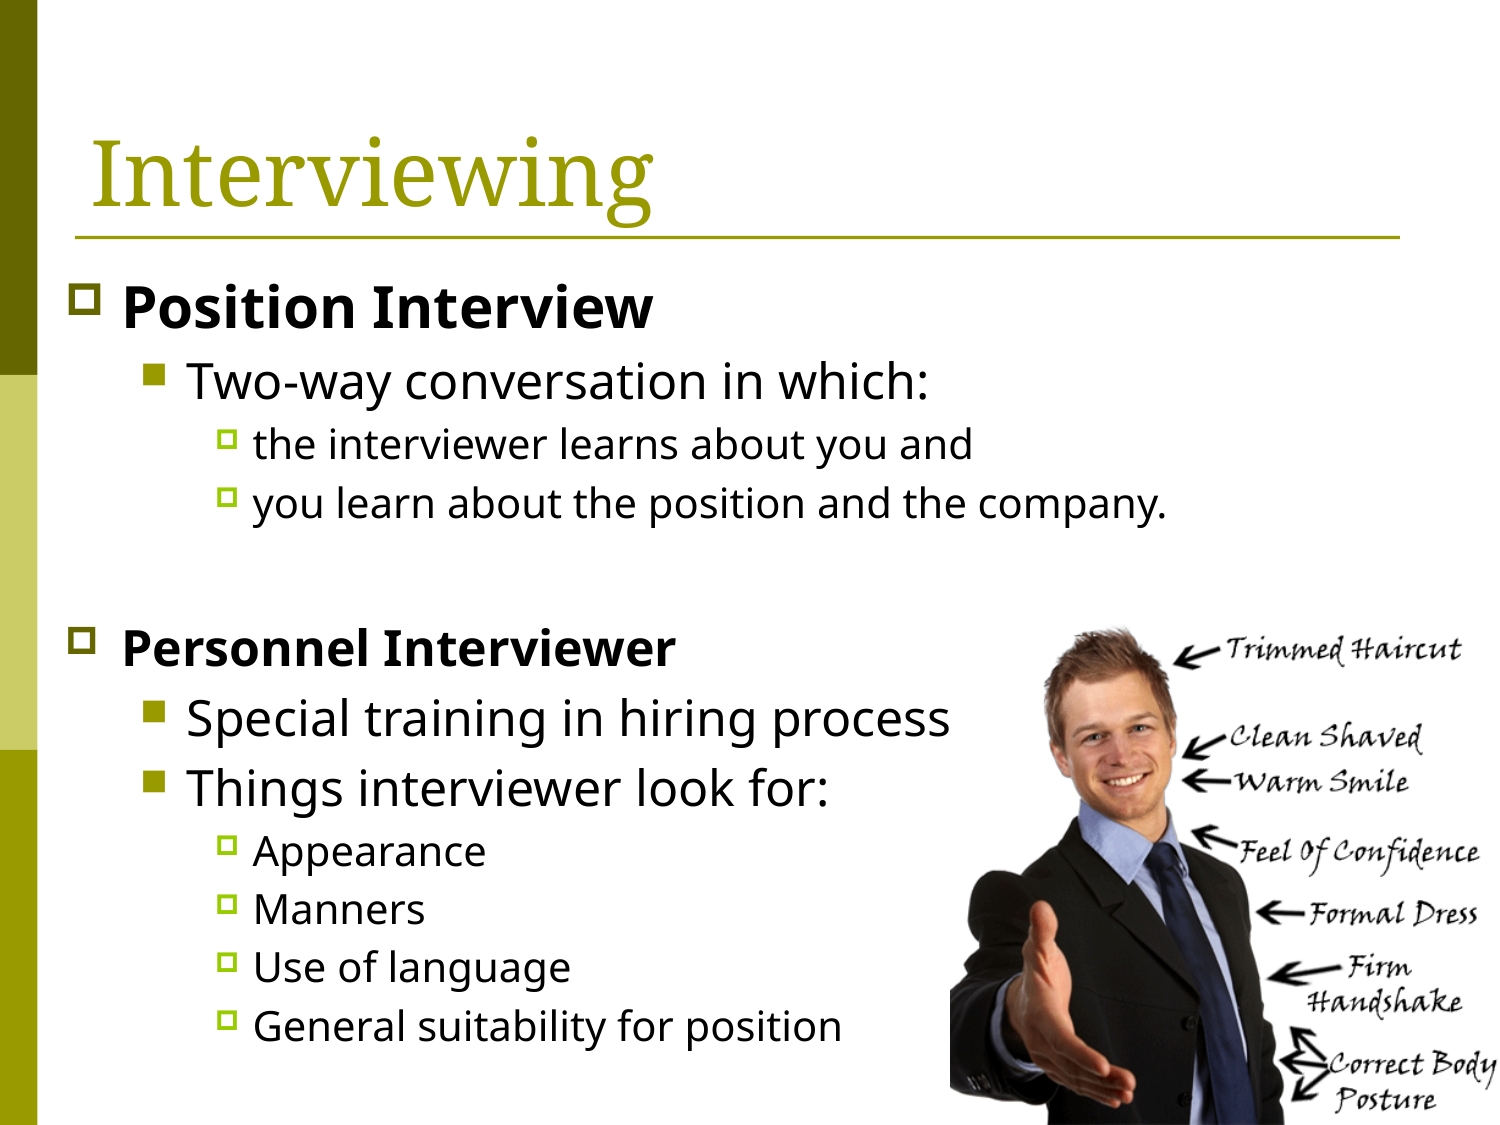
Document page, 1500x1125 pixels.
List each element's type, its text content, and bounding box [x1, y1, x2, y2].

picture [950, 612, 1500, 1125]
title Interviewing [74, 45, 1426, 233]
list Position Interview Two-way conversation in which: the interviewer learns about you and you learn about the position and the company. Personnel Interviewer Special training in hiring process Things interviewer look for: Appearance Manners Use of language General suitability for position [49, 262, 1426, 1006]
